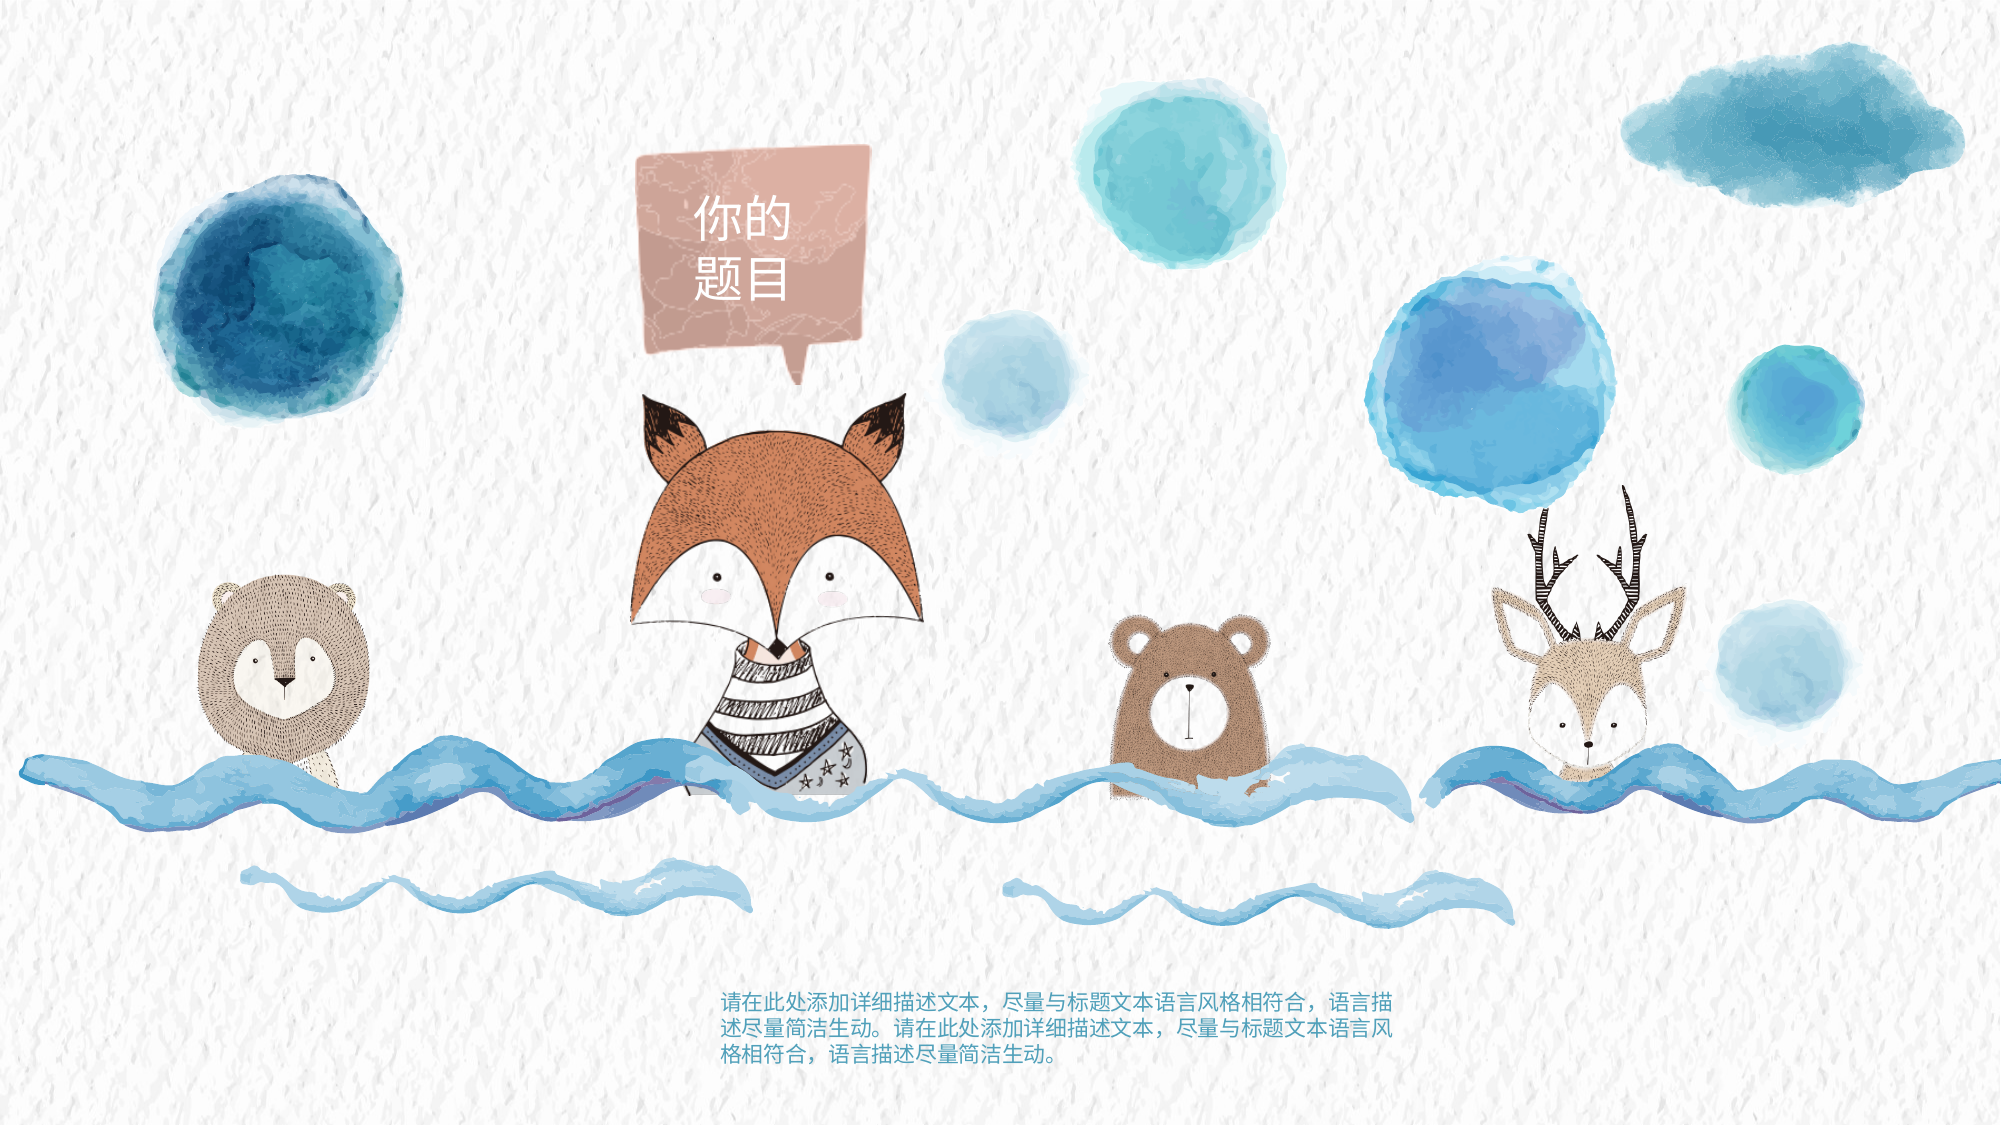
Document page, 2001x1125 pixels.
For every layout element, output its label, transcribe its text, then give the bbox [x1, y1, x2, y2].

picture [0, 0, 2000, 1125]
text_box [635, 144, 872, 385]
text_box 请在此处添加详细描述文本，尽量与标题文本语言风格相符合，语言描述尽量简洁生动。请在此处添加详细描述文本，尽量与标题文本语言风格相符合，语言描述尽量简洁生动。 [705, 954, 1431, 1101]
